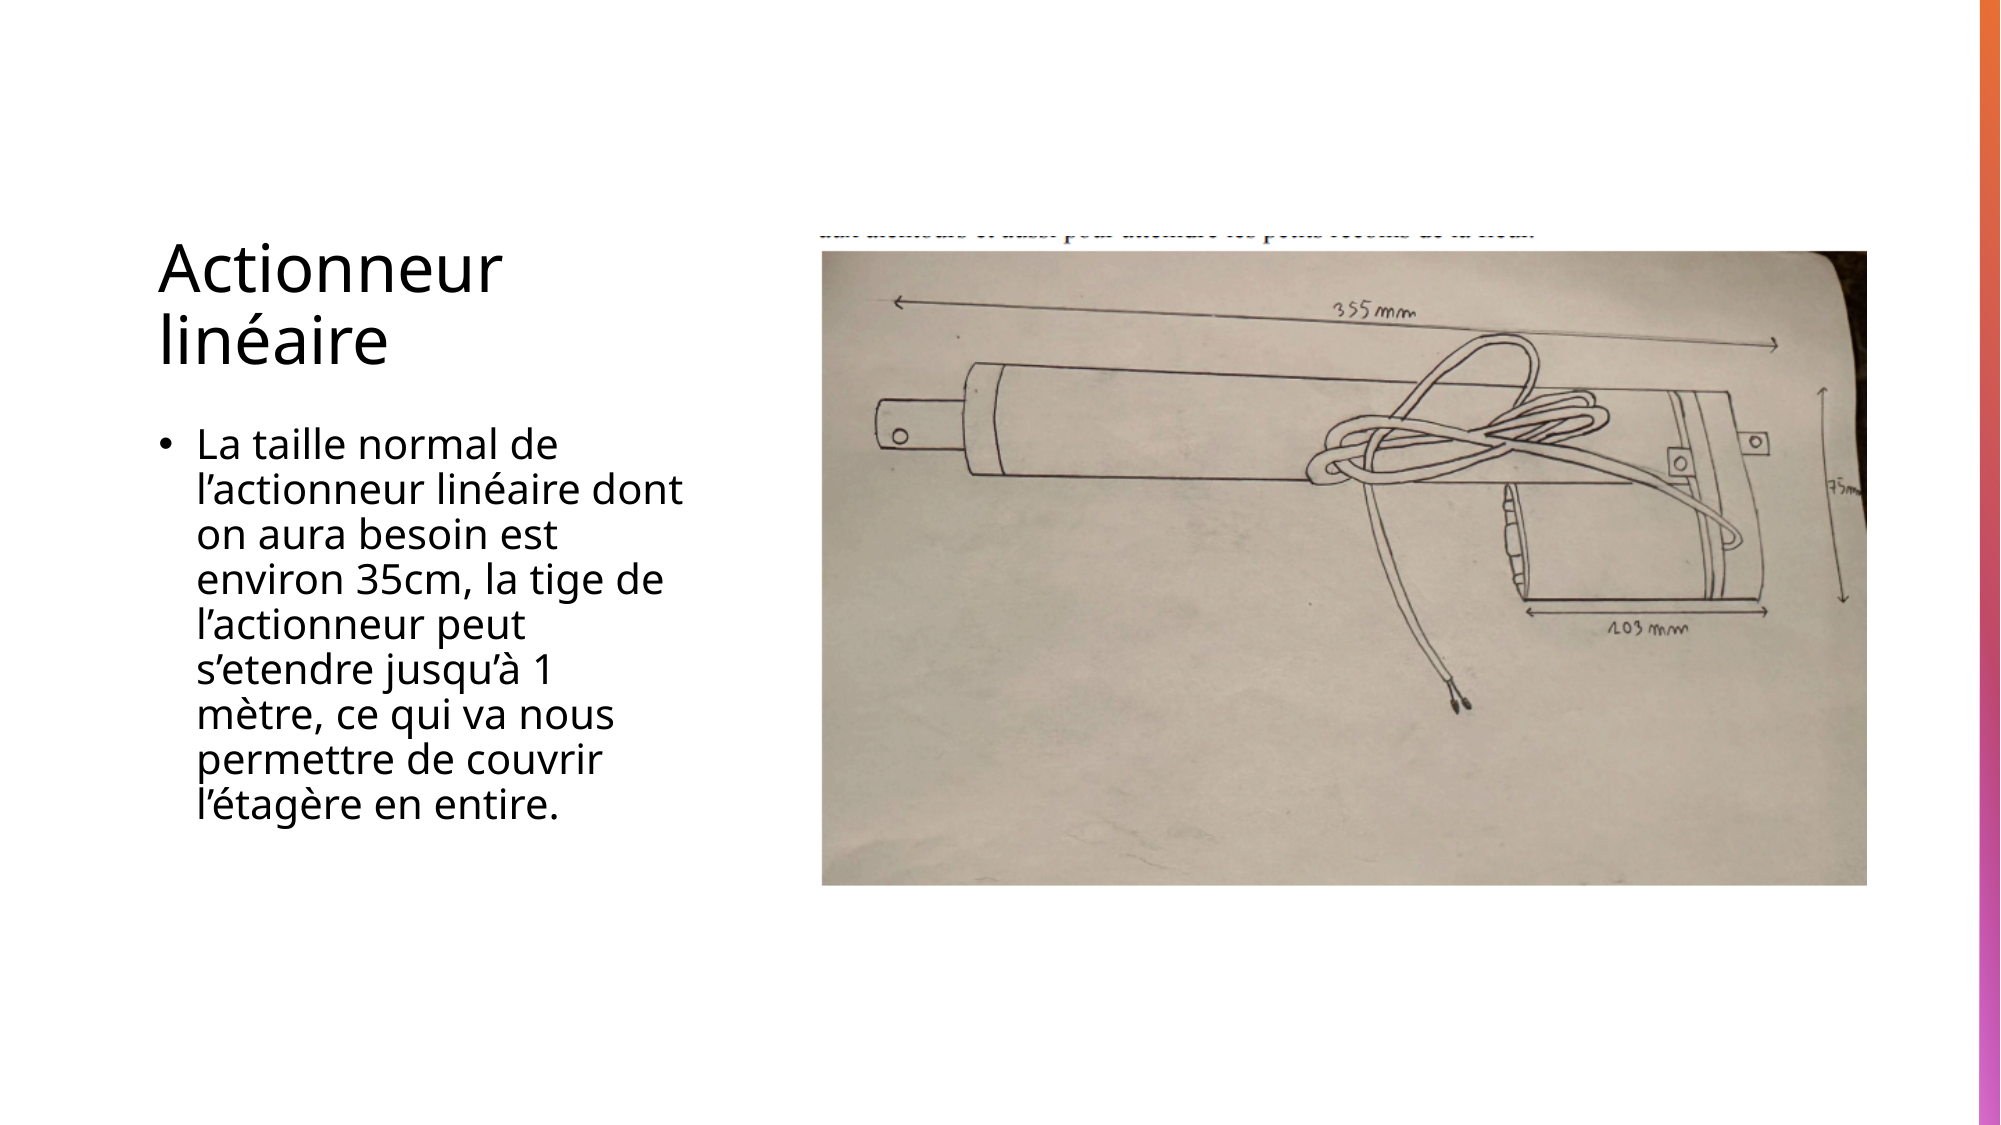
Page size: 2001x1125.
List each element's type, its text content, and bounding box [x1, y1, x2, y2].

list La taille normal de l’actionneur linéaire dont on aura besoin est environ 35cm, la tige de l’actionneur peut s’etendre jusqu’à 1 mètre, ce qui va nous permettre de couvrir l’étagère en entire. [143, 415, 711, 982]
title Actionneur linéaire [143, 121, 711, 387]
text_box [1979, 0, 2000, 1125]
picture [817, 236, 1867, 890]
